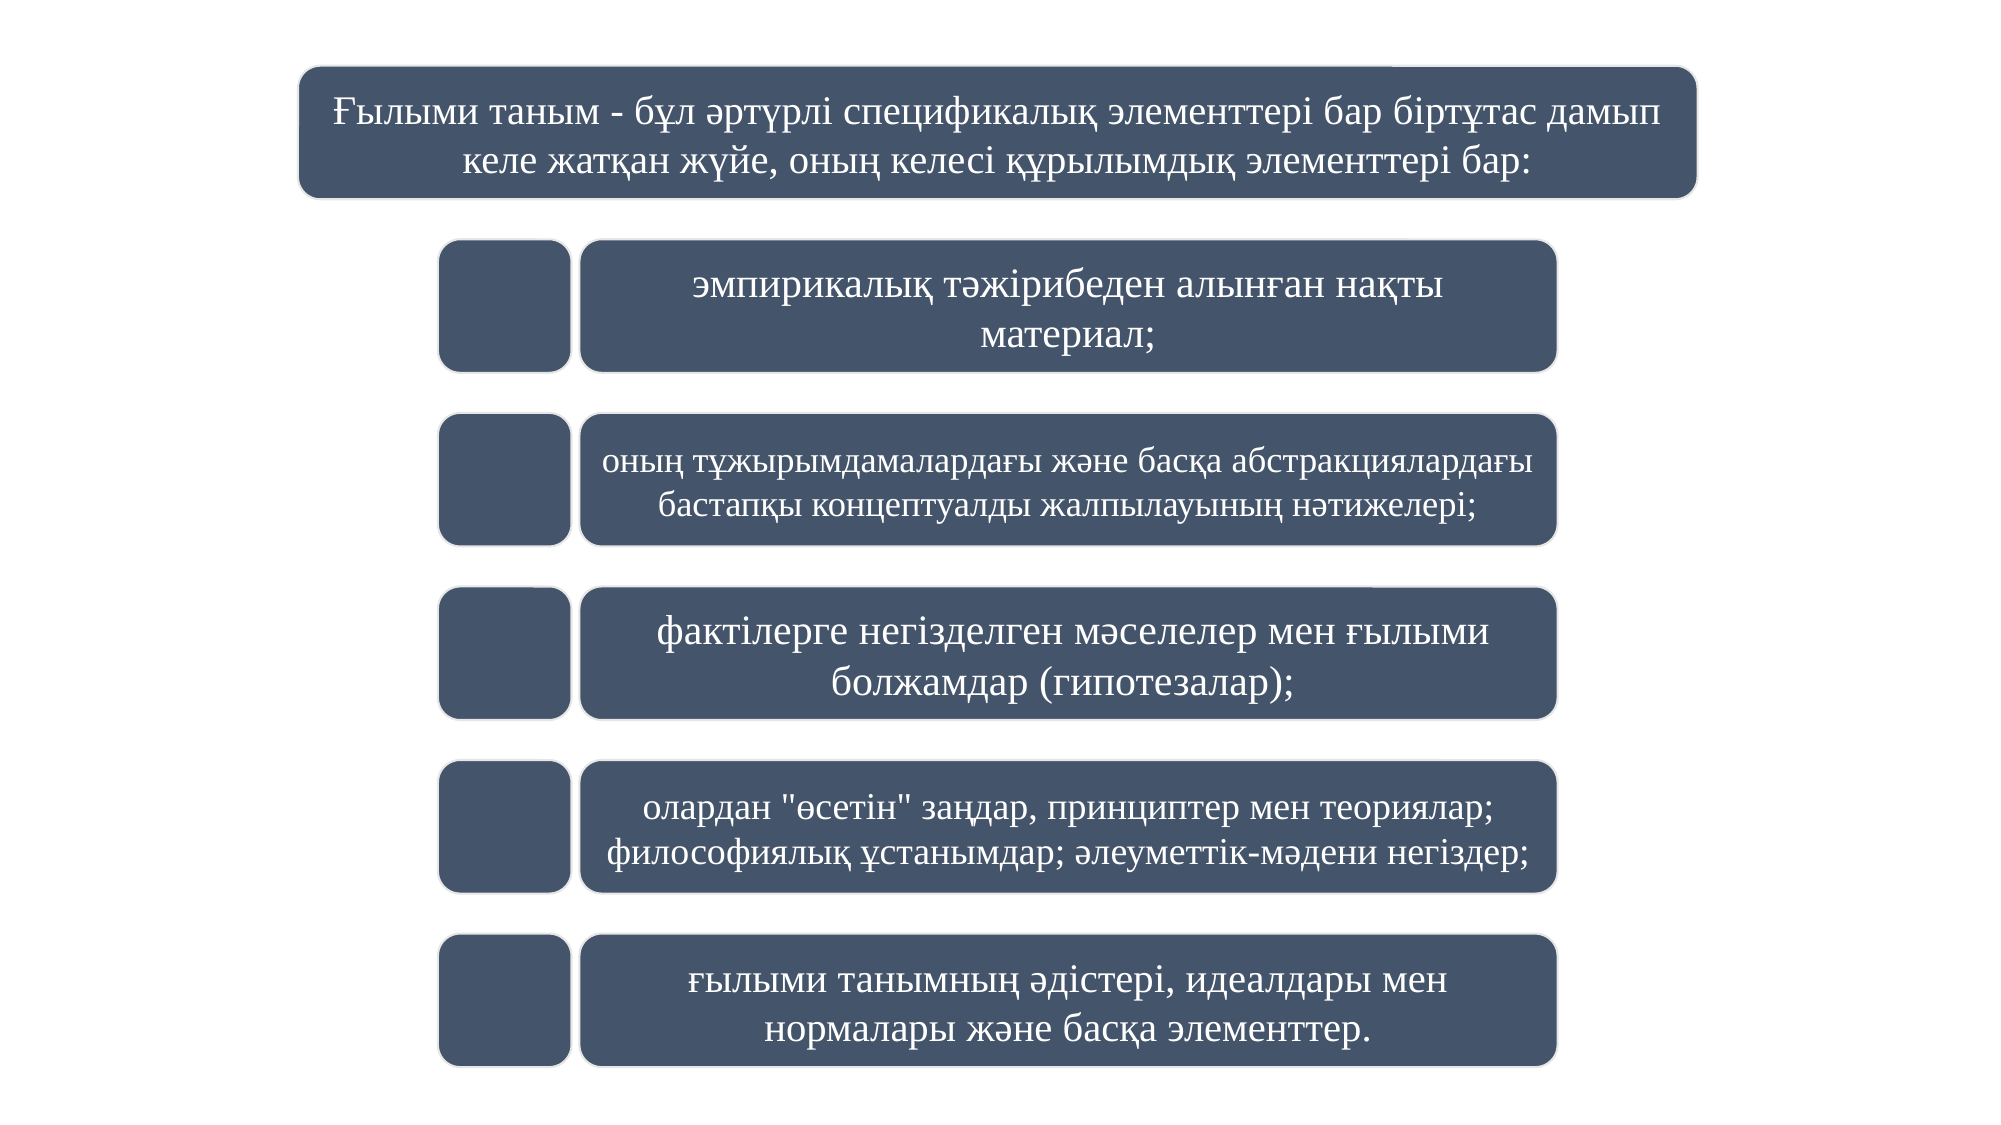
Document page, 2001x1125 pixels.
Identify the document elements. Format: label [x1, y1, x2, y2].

list [122, 65, 1873, 1068]
